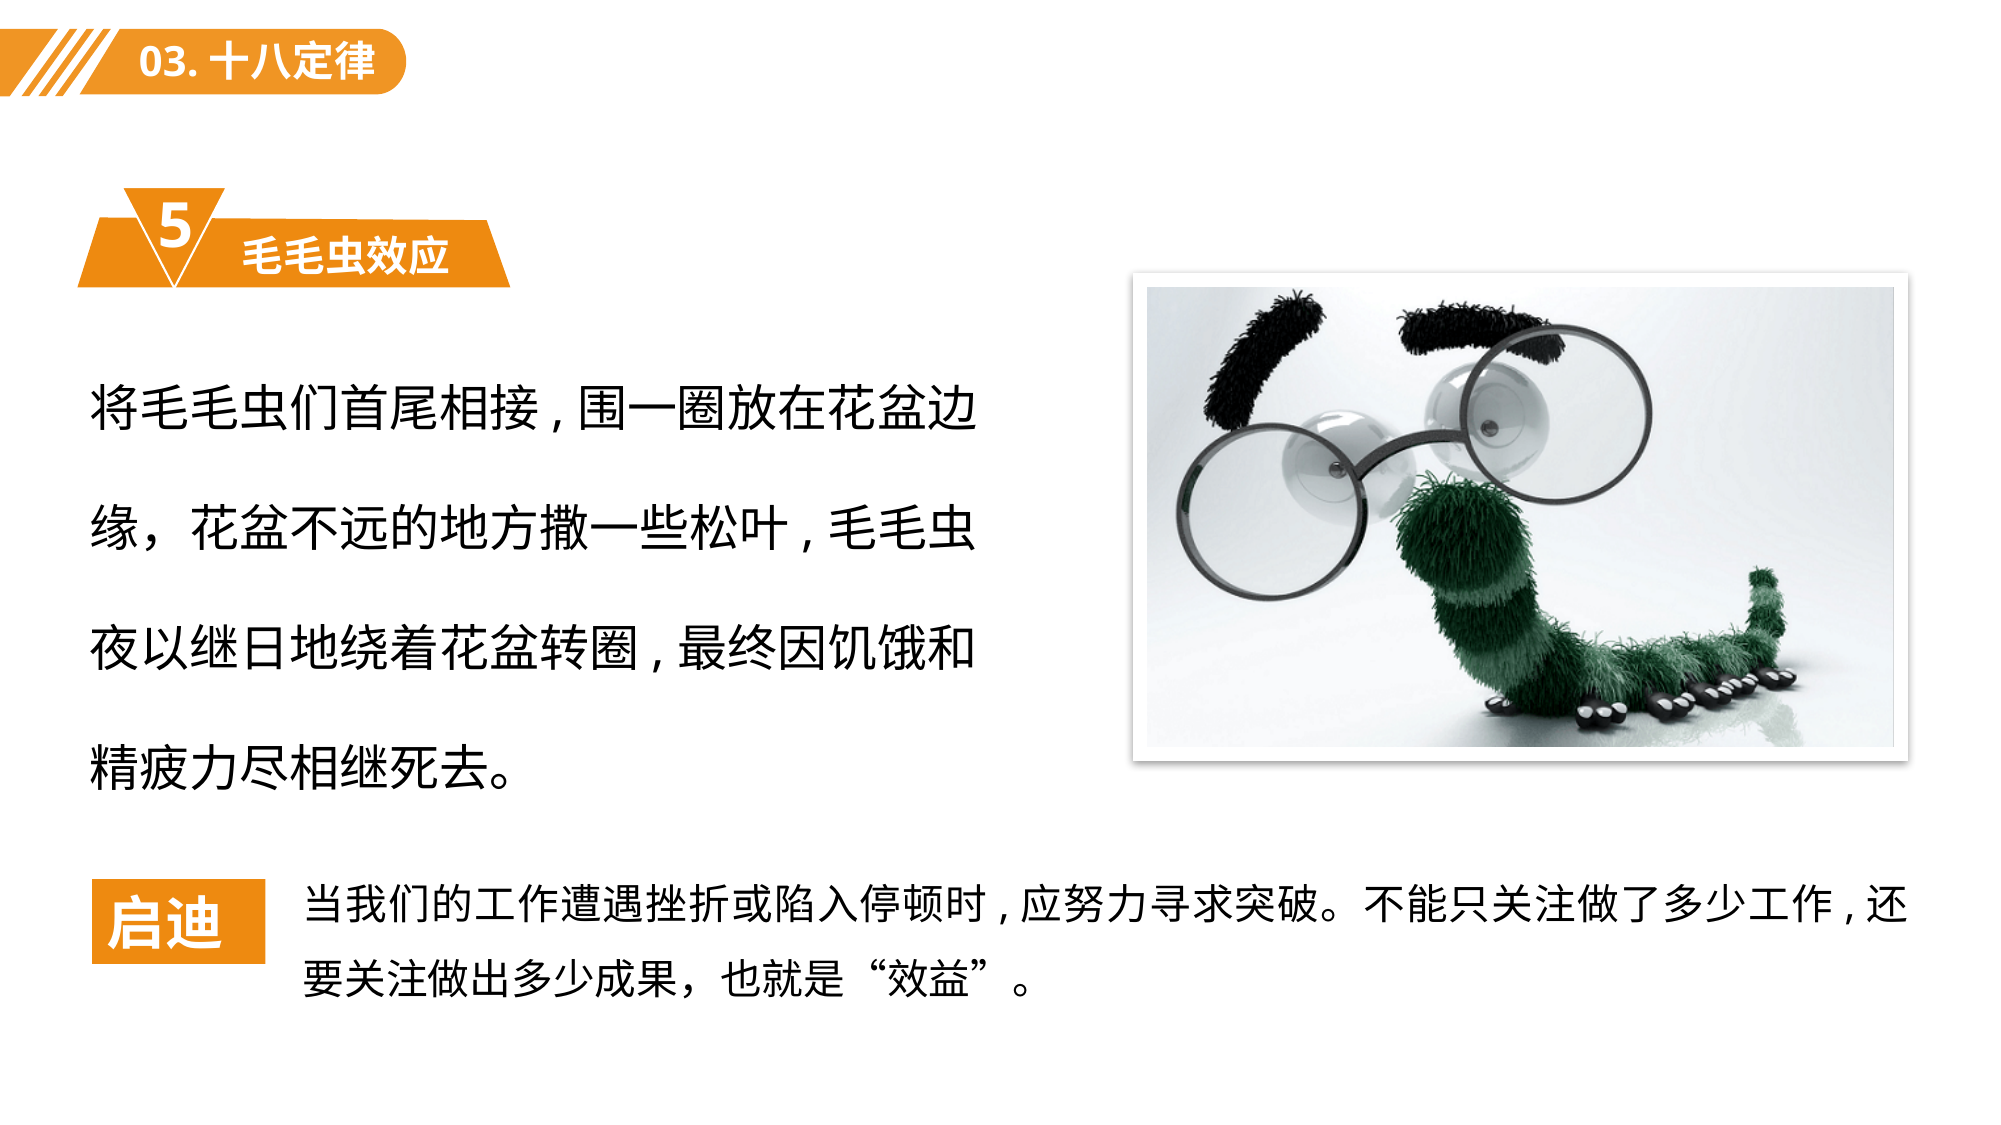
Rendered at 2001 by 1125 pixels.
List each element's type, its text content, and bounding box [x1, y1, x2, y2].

picture [1147, 287, 1894, 747]
text_box 将毛毛虫们首尾相接,围一圈放在花盆边缘，花盆不远的地方撒一些松叶,毛毛虫夜以继日地绕着花盆转圈,最终因饥饿和精疲力尽相继死去。 [74, 309, 1025, 804]
text_box 启迪 [92, 879, 266, 964]
text_box 当我们的工作遭遇挫折或陷入停顿时,应努力寻求突破。不能只关注做了多少工作,还要关注做出多少成果，也就是“效益”。 [287, 845, 1924, 1011]
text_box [0, 27, 407, 97]
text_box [121, 177, 227, 289]
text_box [227, 217, 511, 288]
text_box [77, 217, 121, 288]
